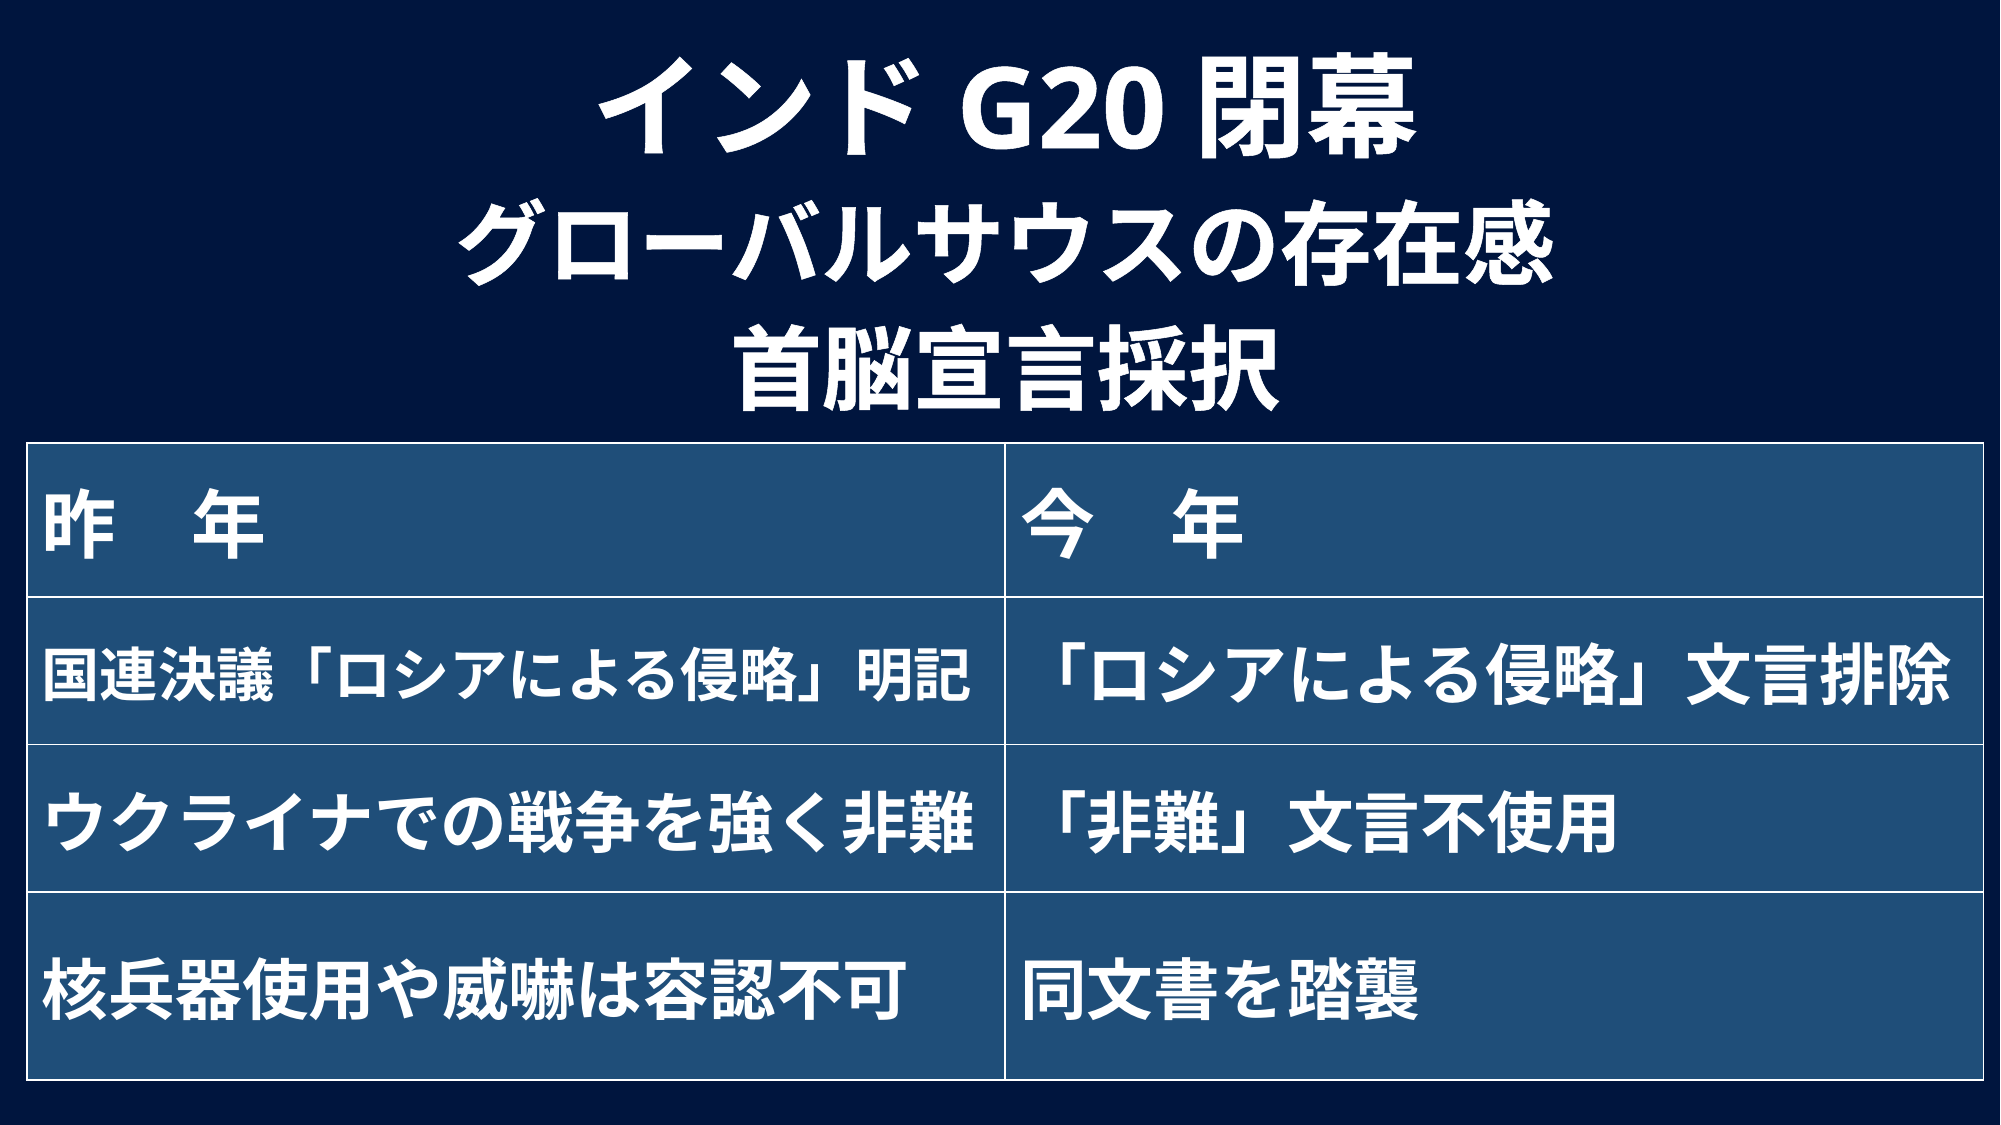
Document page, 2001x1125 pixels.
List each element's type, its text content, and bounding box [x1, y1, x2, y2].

table_cell 「ロシアによる侵略」文言排除 [1006, 598, 1983, 744]
table_cell 核兵器使用や威嚇は容認不可 [28, 893, 1004, 1079]
table_header 昨 年 [28, 444, 1004, 596]
table_cell 「非難」文言不使用 [1006, 745, 1983, 891]
table_cell ウクライナでの戦争を強く非難 [28, 745, 1004, 891]
text_box インドG20閉幕 グローバルサウスの存在感 首脳宣言採択 [5, 38, 2000, 429]
table_cell 国連決議「ロシアによる侵略」明記 [28, 598, 1004, 744]
table_header 今 年 [1006, 444, 1983, 596]
table_cell 同文書を踏襲 [1006, 893, 1983, 1079]
